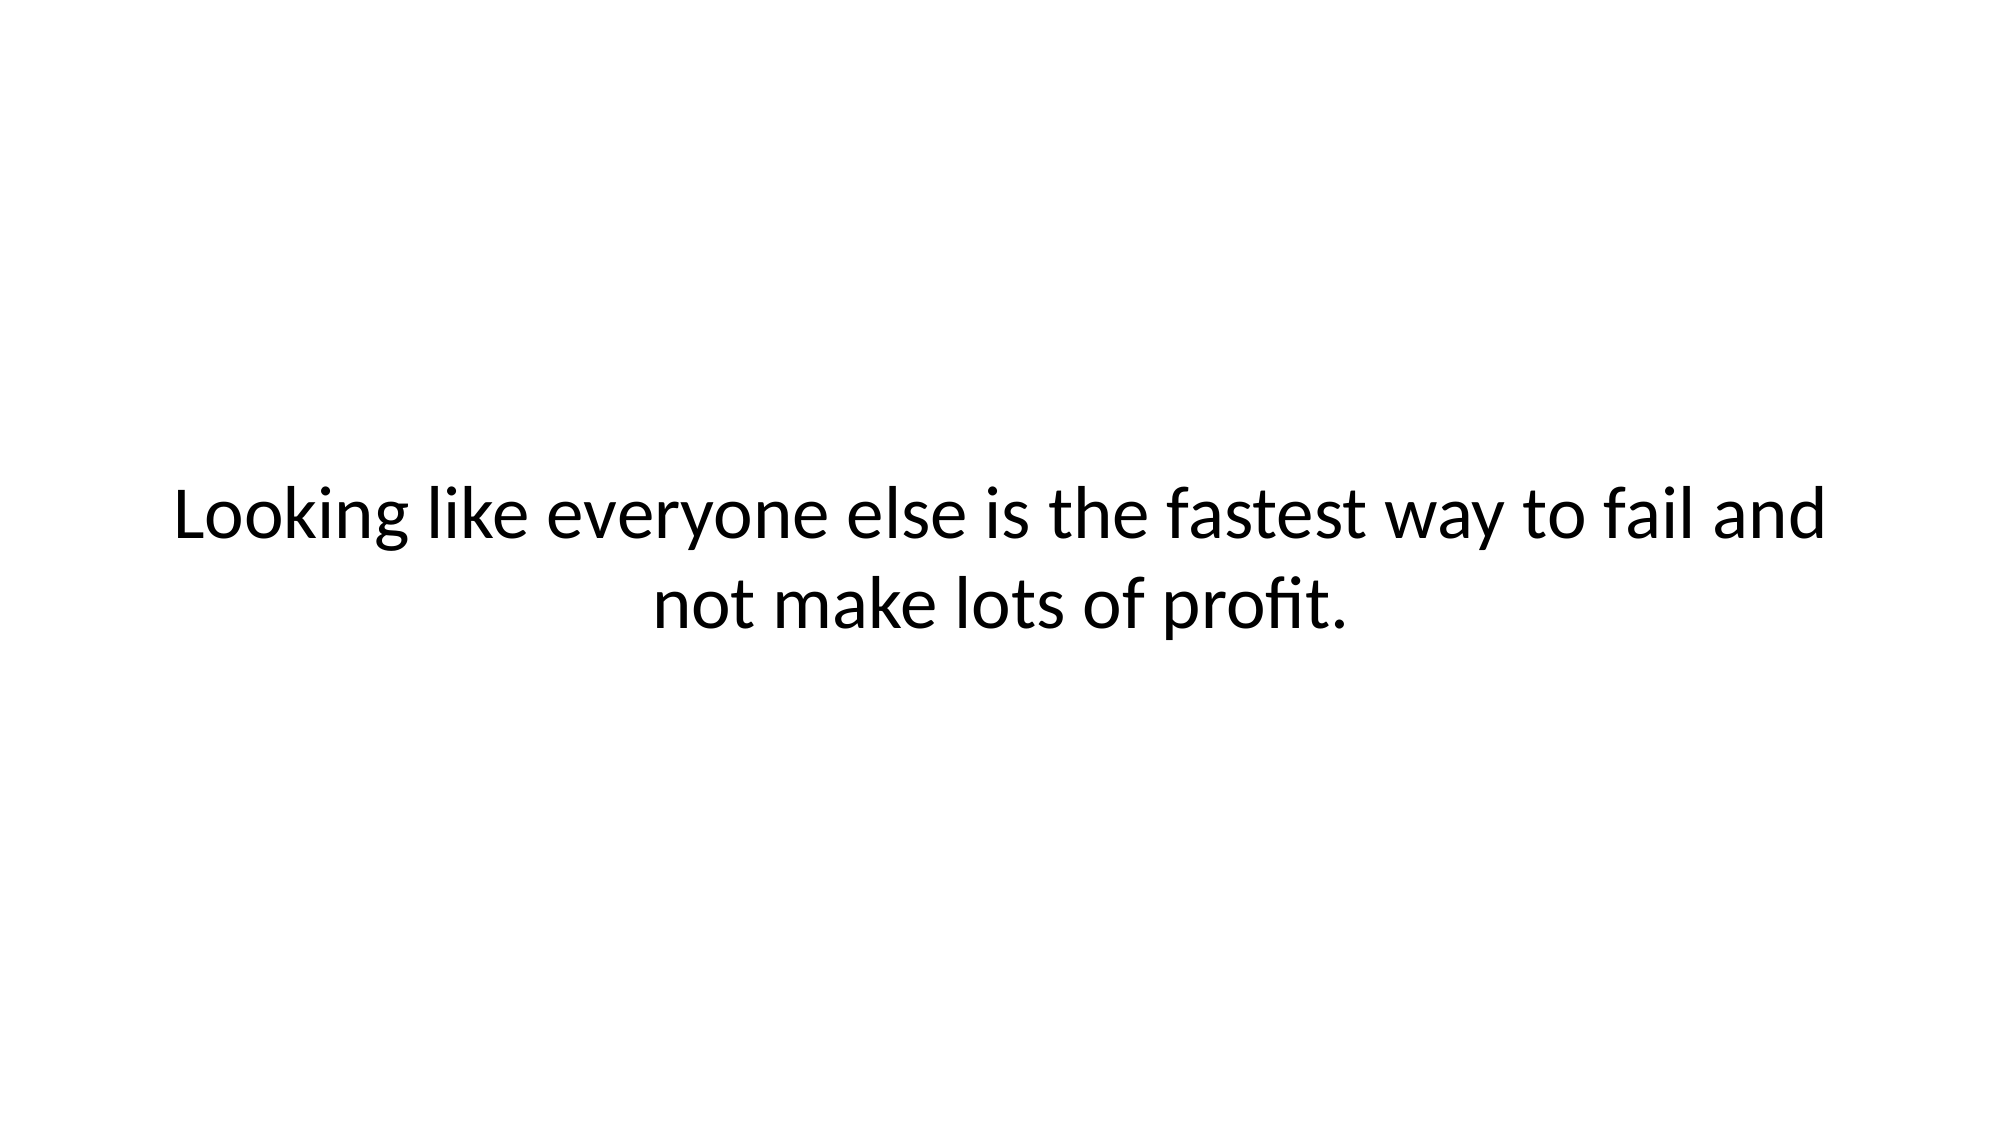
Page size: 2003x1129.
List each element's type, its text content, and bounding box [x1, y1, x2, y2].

title Looking like everyone else is the fastest way to fail and not make lots of profit. [150, 243, 1853, 863]
